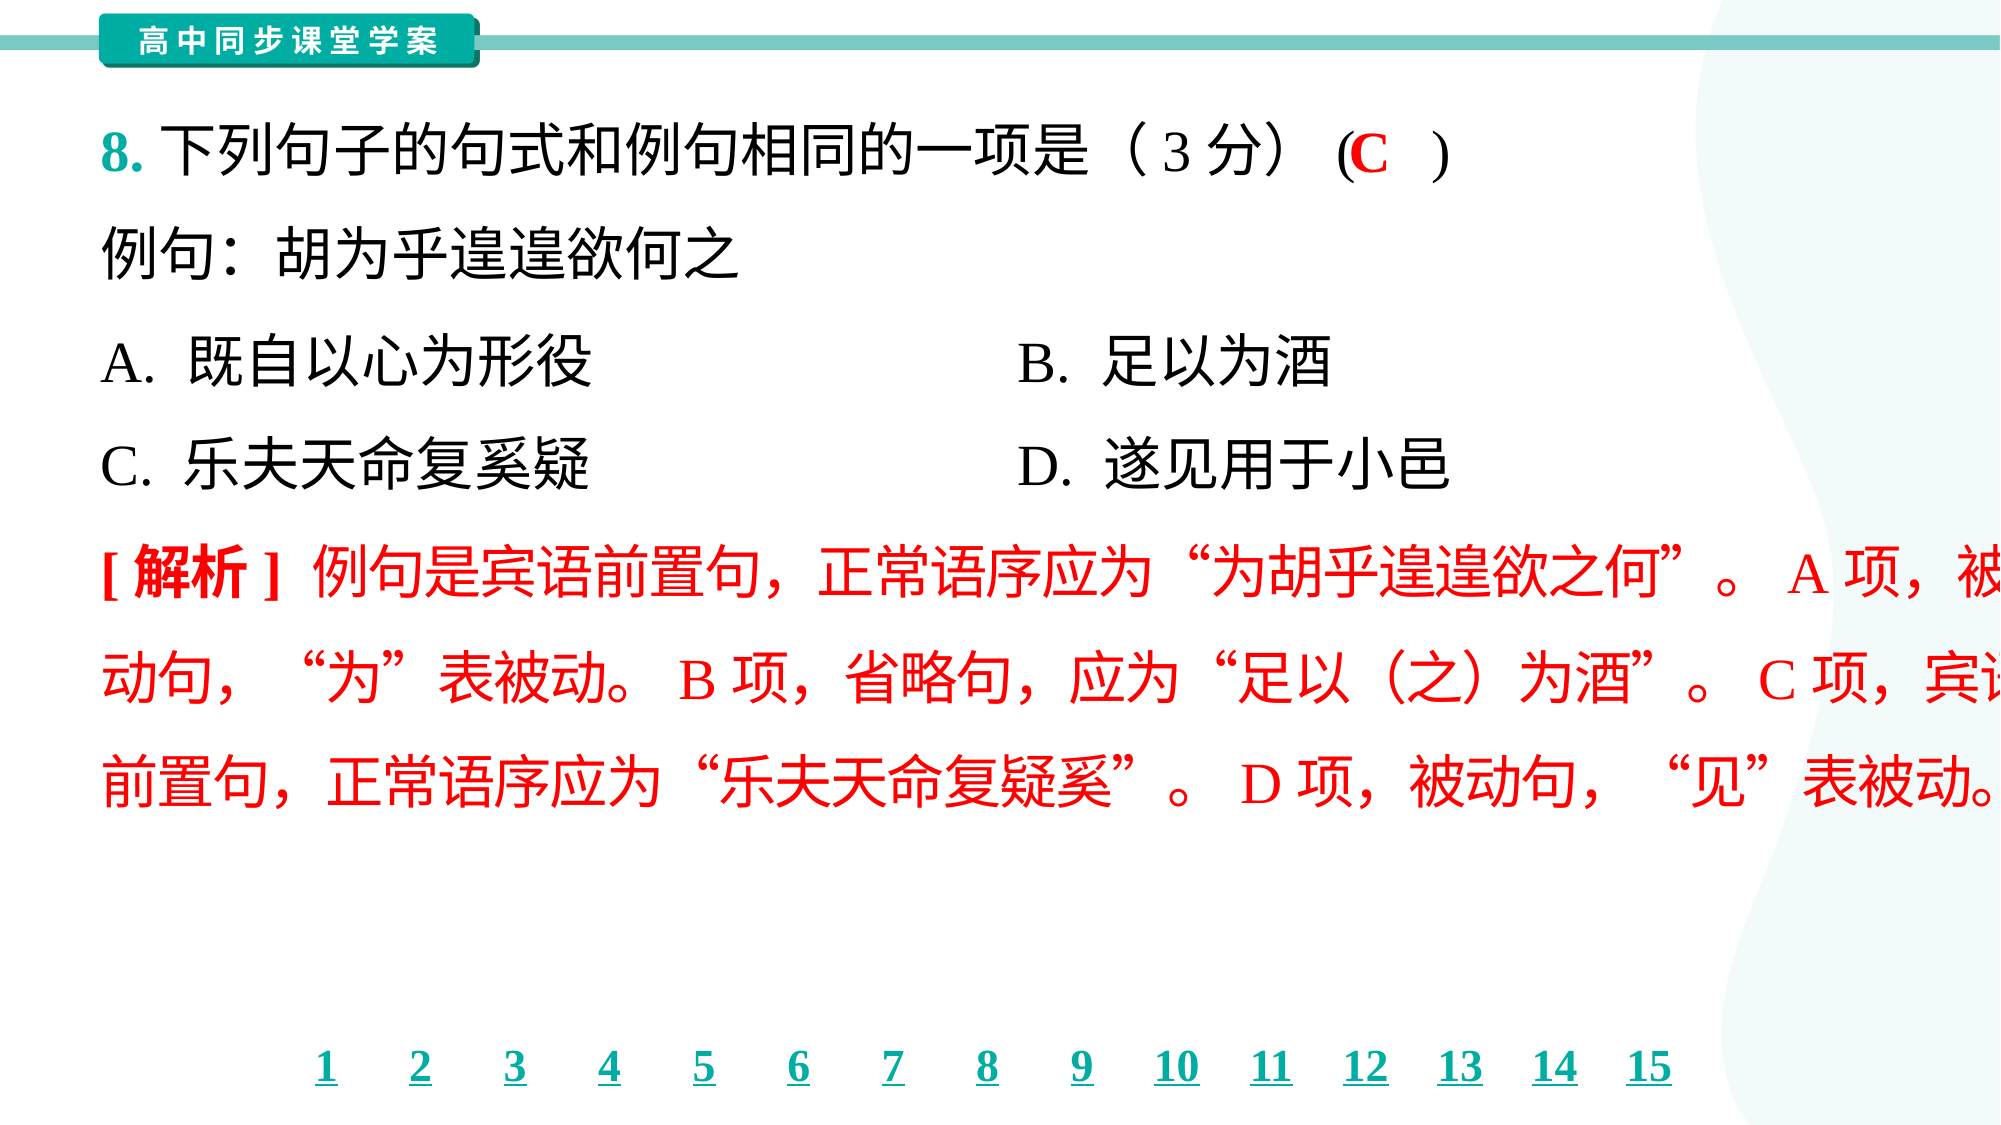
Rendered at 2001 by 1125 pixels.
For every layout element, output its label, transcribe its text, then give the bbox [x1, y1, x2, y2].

text_box C [1327, 77, 1412, 173]
text_box A. 既自以心为形役 B. 足以为酒 C. 乐夫天命复奚疑 D. 遂见用于小邑 [100, 288, 1899, 486]
text_box 8.下列句子的句式和例句相同的一项是（3分）( ) 例句：胡为乎遑遑欲何之 [100, 76, 1899, 276]
picture [0, 0, 2000, 1125]
text_box [解析] 例句是宾语前置句，正常语序应为“为胡乎遑遑欲之何”。A项，被 动句，“为”表被动。B项，省略句，应为“足以（之）为酒”。C项，宾语 前置句，正常语序应为“乐夫天命复疑奚”。D项，被动句，“见”表被动。 [100, 498, 1899, 805]
